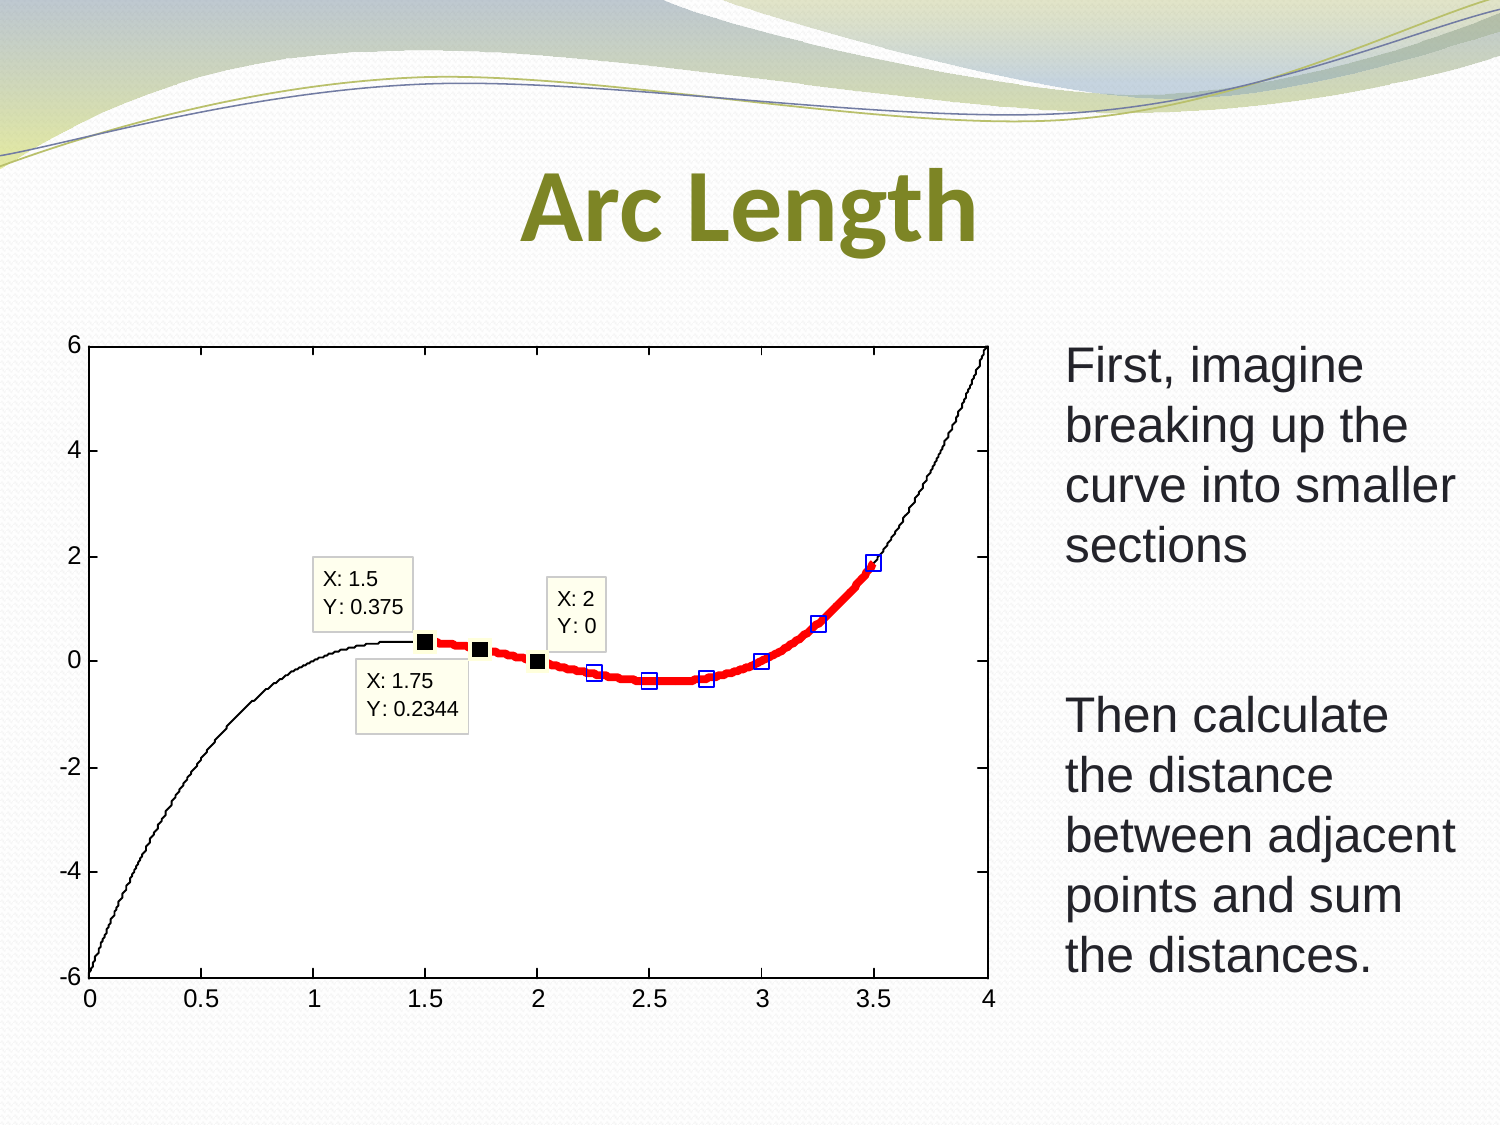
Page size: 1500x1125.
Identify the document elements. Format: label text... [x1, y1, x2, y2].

picture [0, 287, 1099, 1064]
text_box First, imagine breaking up the curve into smaller sections [1106, 324, 1475, 580]
title Arc Length [75, 75, 1425, 263]
text_box Then calculate the distance between adjacent points and sum the distances. [1106, 675, 1475, 990]
